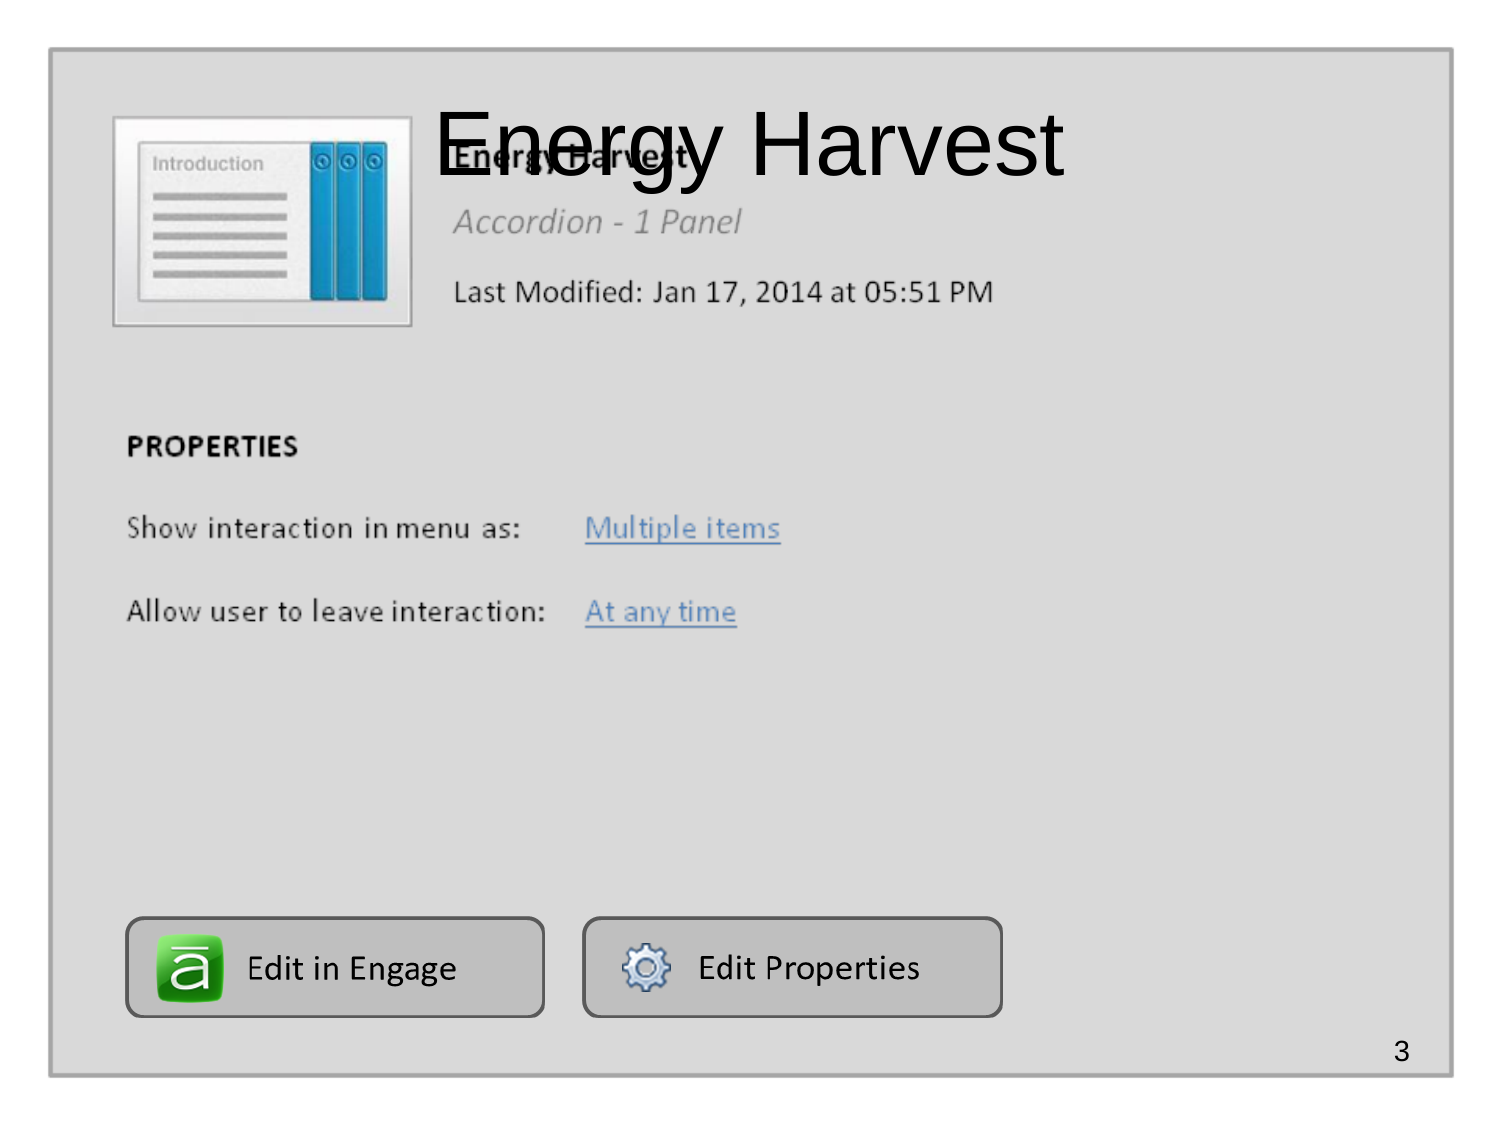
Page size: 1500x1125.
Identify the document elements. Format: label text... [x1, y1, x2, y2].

slide_number 3 [1074, 1024, 1426, 1103]
title Energy Harvest [75, 45, 1425, 233]
picture [0, 0, 1500, 1125]
